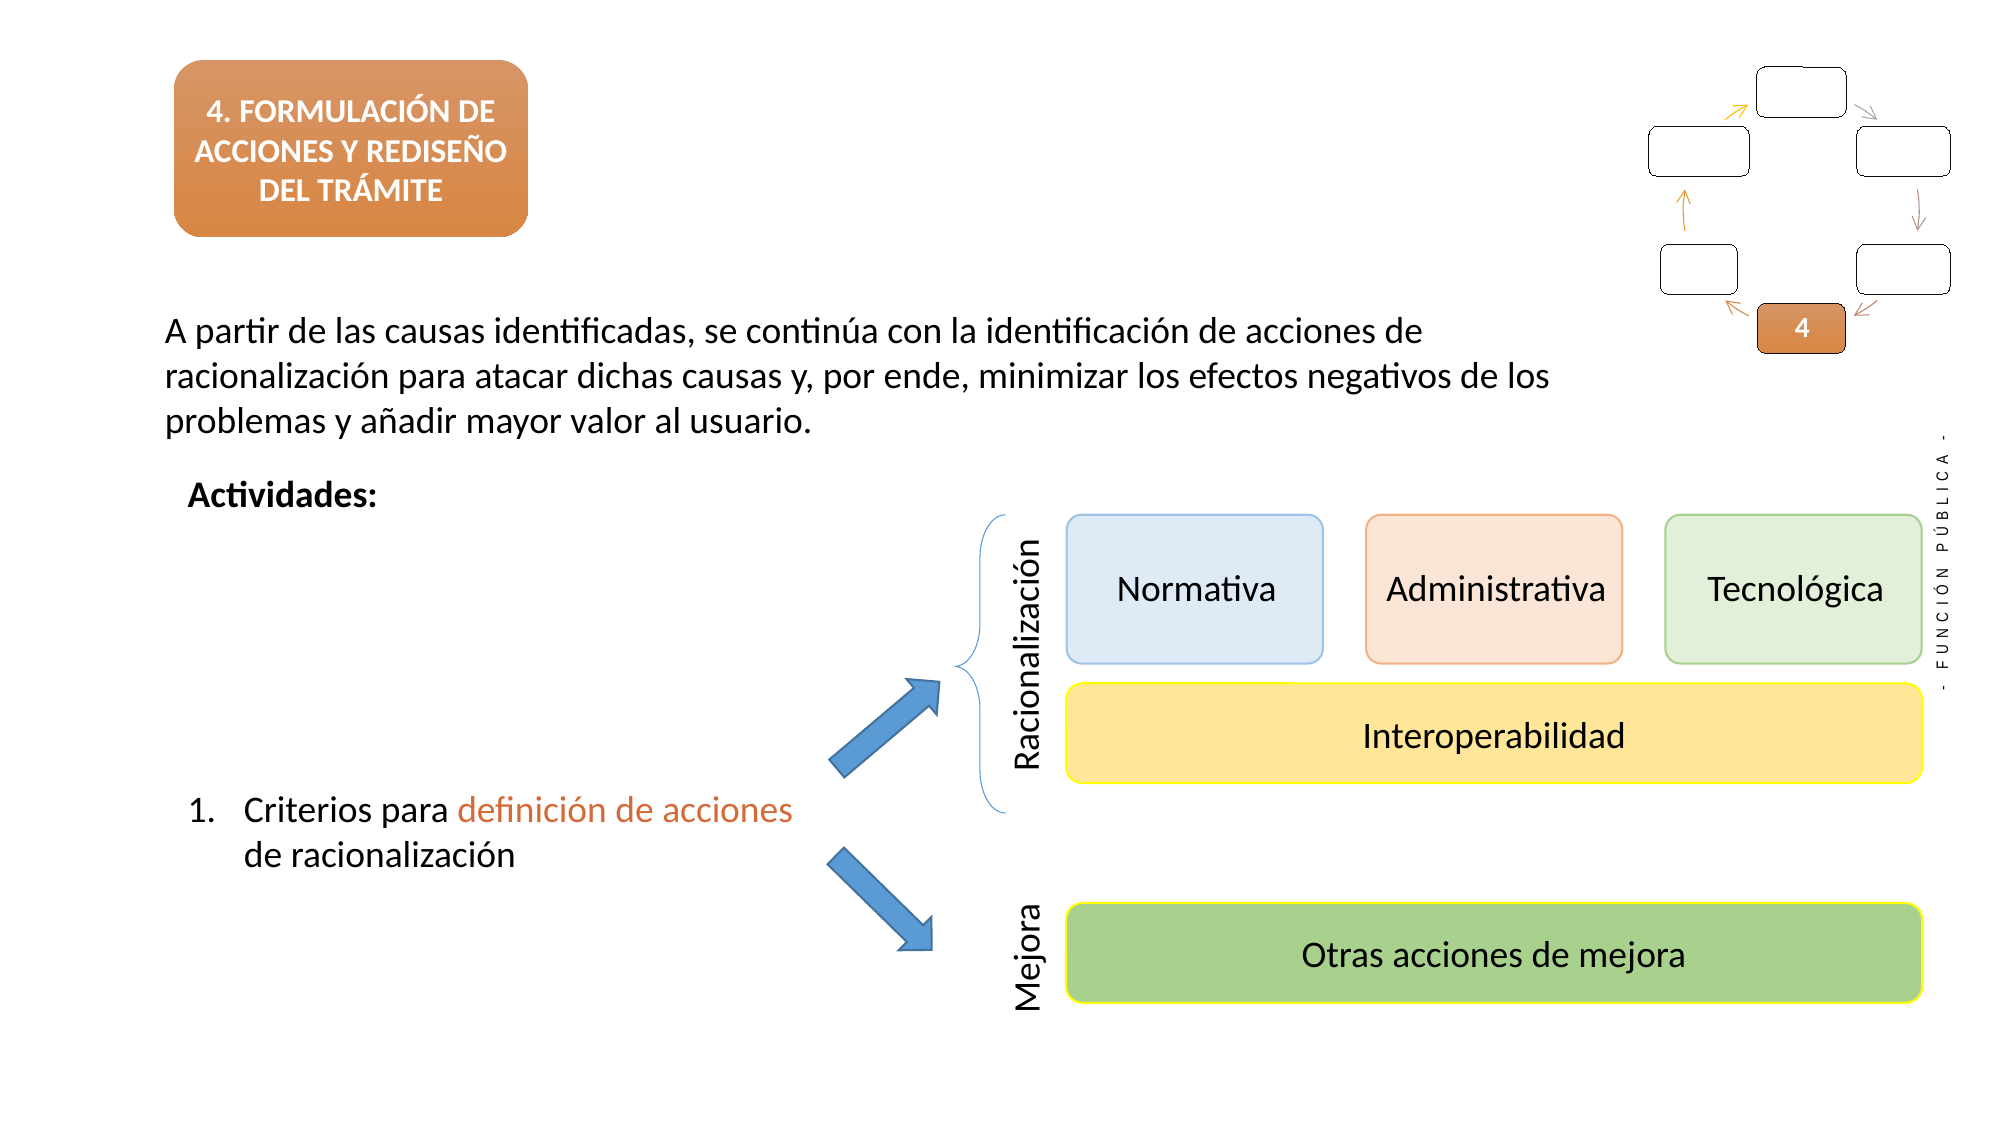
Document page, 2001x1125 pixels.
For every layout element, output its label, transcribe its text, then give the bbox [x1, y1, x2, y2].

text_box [1066, 514, 1923, 664]
text_box Interoperabilidad [1064, 682, 1924, 785]
text_box Actividades: Criterios para definición de acciones de racionalización [172, 462, 850, 1018]
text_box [173, 59, 529, 238]
text_box Mejora [994, 878, 1055, 1028]
text_box A partir de las causas identificadas, se continúa con la identificación de acciones de racionalización para atacar dichas causas y, por ende, minimizar los efectos negativos de los problemas y añadir mayor valor al usuario. [150, 298, 1600, 449]
text_box [954, 514, 1006, 814]
text_box [827, 677, 941, 779]
text_box Otras acciones de mejora [1064, 901, 1924, 1004]
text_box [1518, 66, 2000, 354]
text_box [826, 846, 933, 952]
text_box Racionalización [994, 519, 1054, 787]
